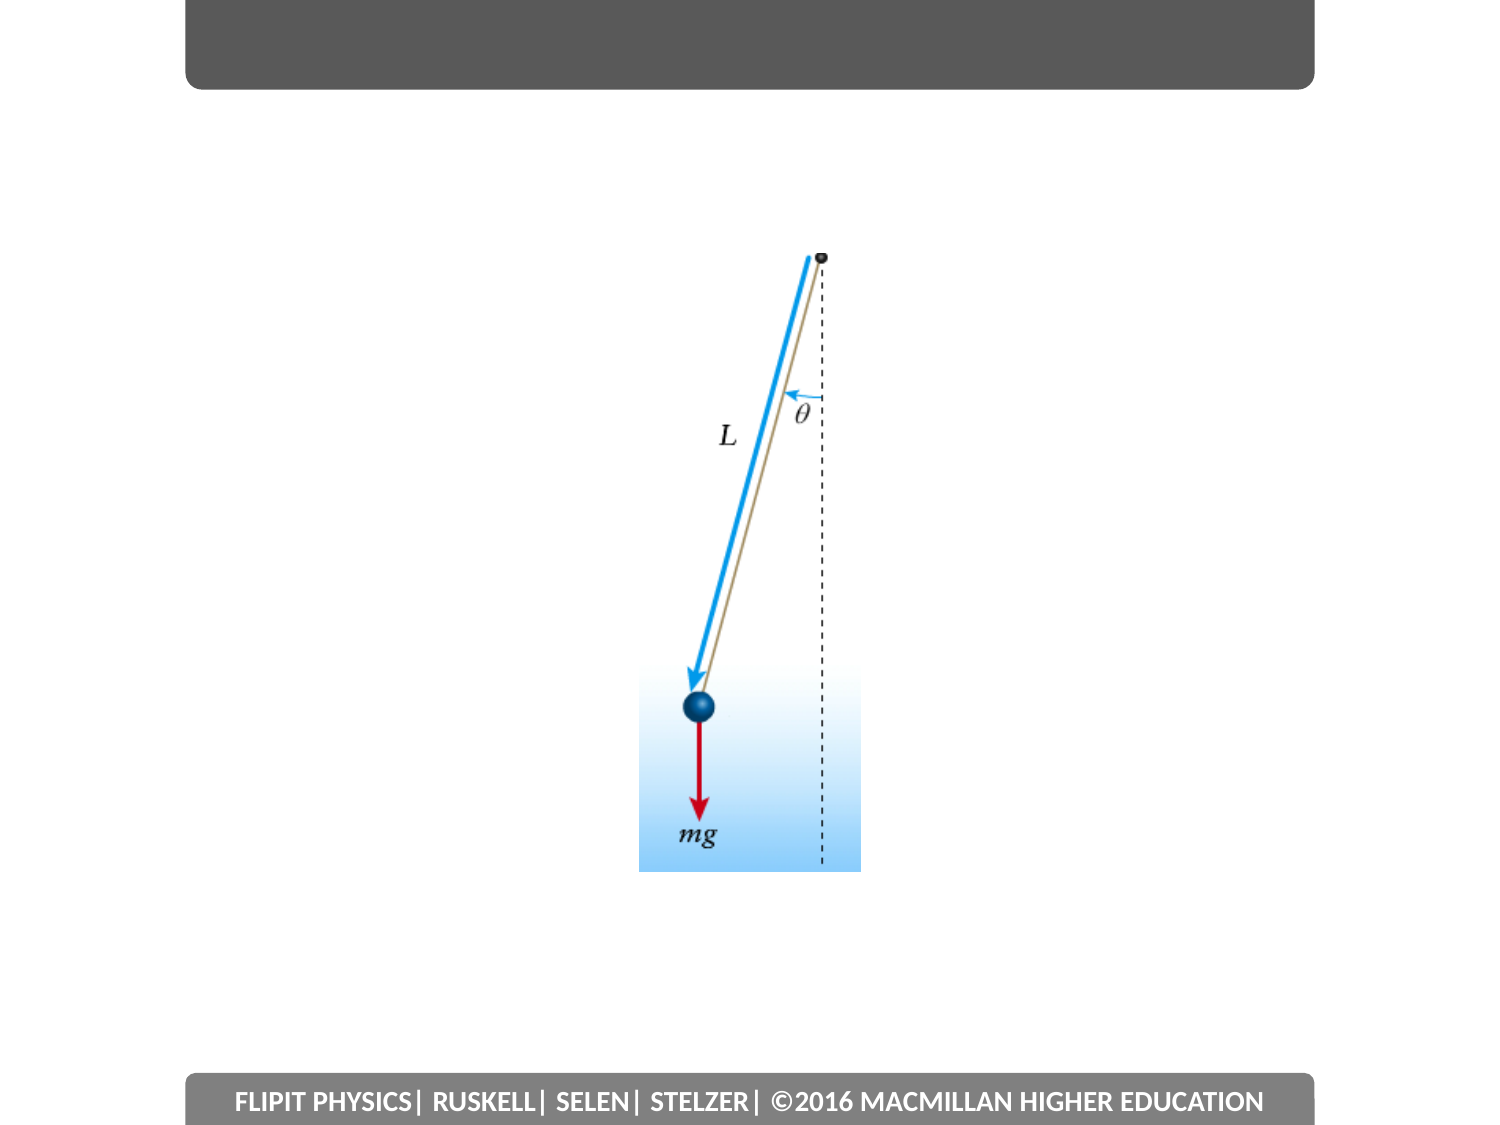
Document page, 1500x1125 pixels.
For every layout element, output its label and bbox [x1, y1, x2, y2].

text_box [185, 0, 1315, 90]
picture [639, 252, 861, 873]
text_box [187, 1074, 1313, 1125]
